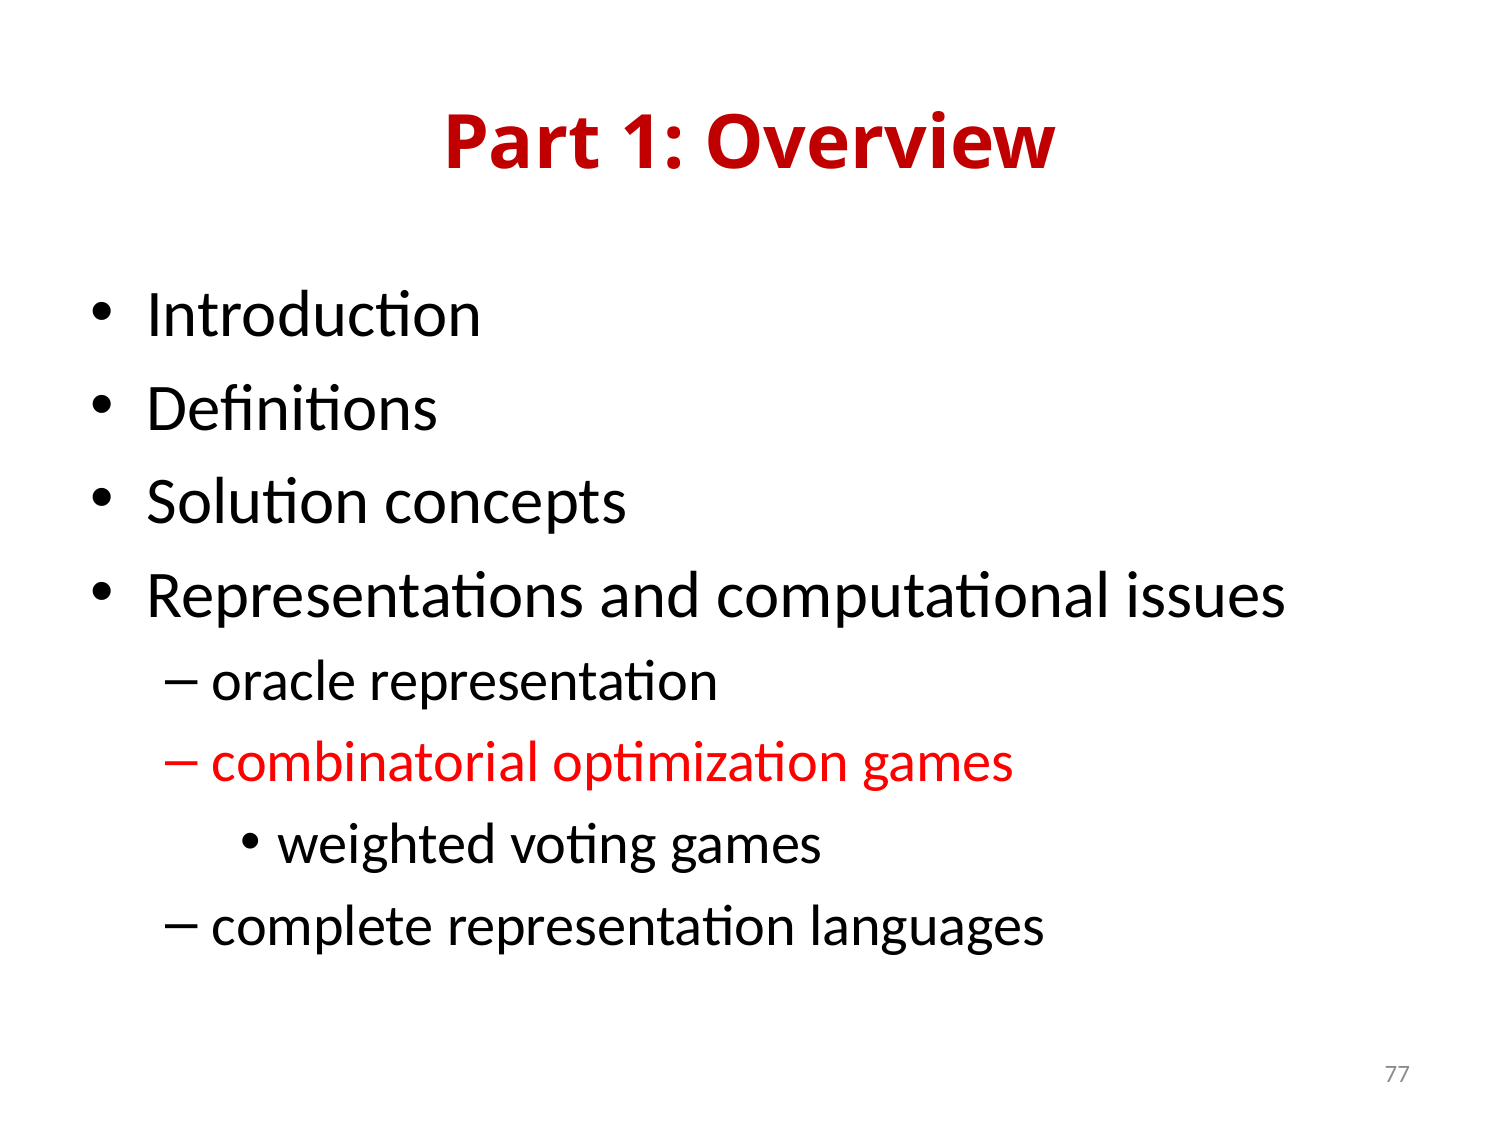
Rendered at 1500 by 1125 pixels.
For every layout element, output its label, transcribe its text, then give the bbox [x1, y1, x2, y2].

slide_number 77 [1074, 1042, 1425, 1103]
title Part 1: Overview [75, 45, 1425, 233]
list Introduction Definitions Solution concepts Representations and computational issues oracle representation combinatorial optimization games weighted voting games complete representation languages [75, 262, 1425, 1094]
